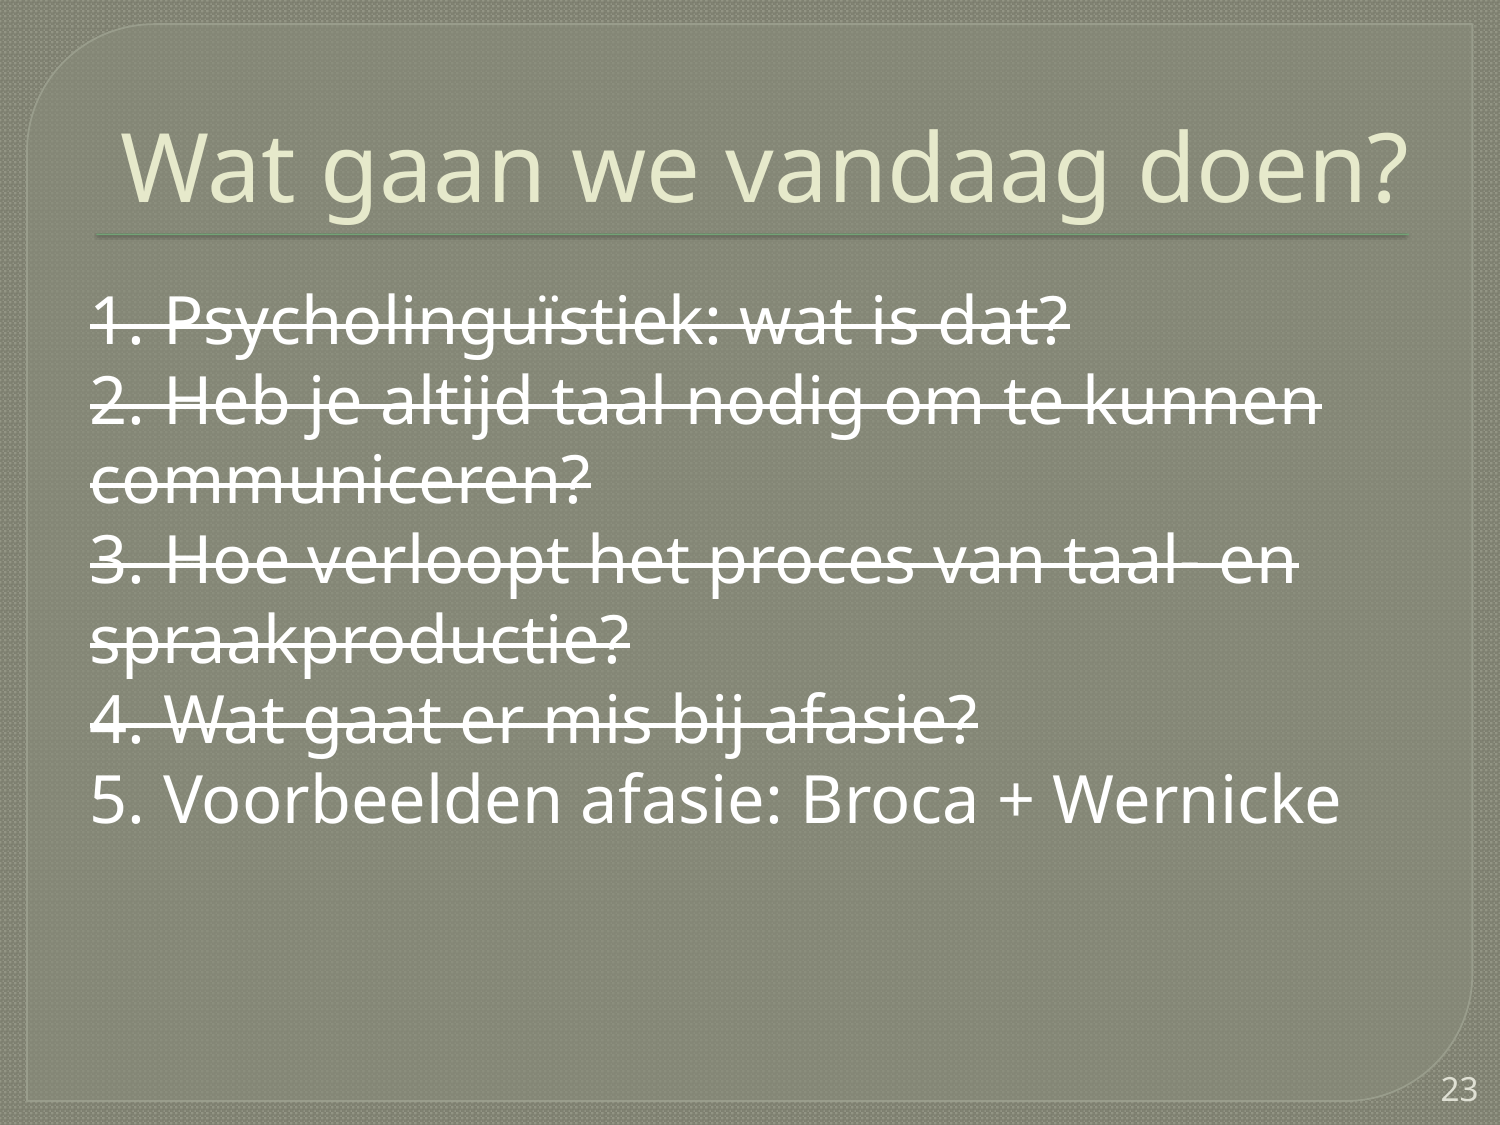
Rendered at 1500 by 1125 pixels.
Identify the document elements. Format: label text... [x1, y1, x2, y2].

slide_number 23 [1417, 1068, 1494, 1114]
list 1. Psycholinguïstiek: wat is dat? 2. Heb je altijd taal nodig om te kunnen communiceren? 3. Hoe verloopt het proces van taal- en spraakproductie? 4. Wat gaat er mis bij afasie? 5. Voorbeelden afasie: Broca + Wernicke [75, 270, 1425, 1013]
title Wat gaan we vandaag doen? [75, 41, 1425, 230]
